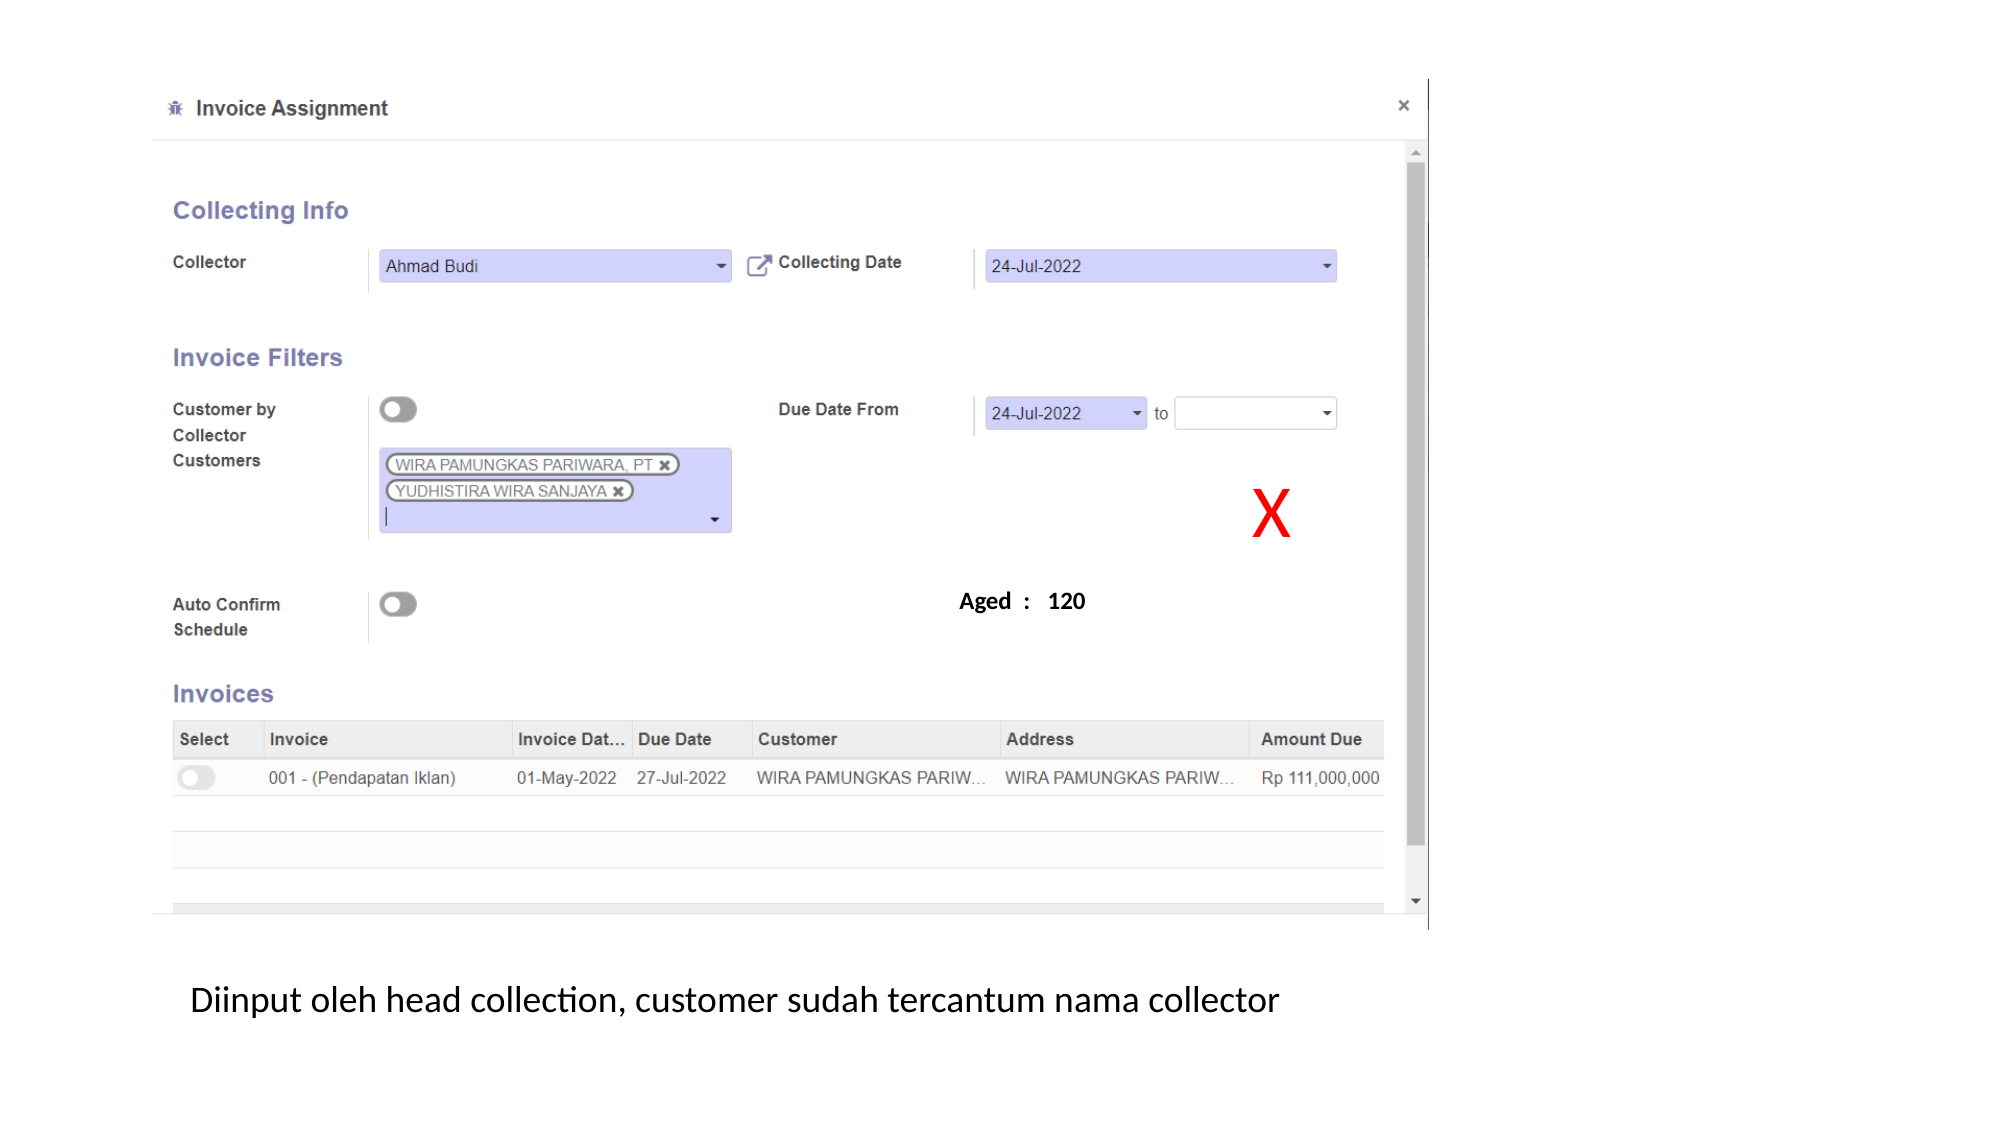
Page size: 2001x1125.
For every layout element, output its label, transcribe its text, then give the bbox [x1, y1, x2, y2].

picture [152, 79, 1429, 930]
text_box Diinput oleh head collection, customer sudah tercantum nama collector [175, 967, 1297, 1028]
